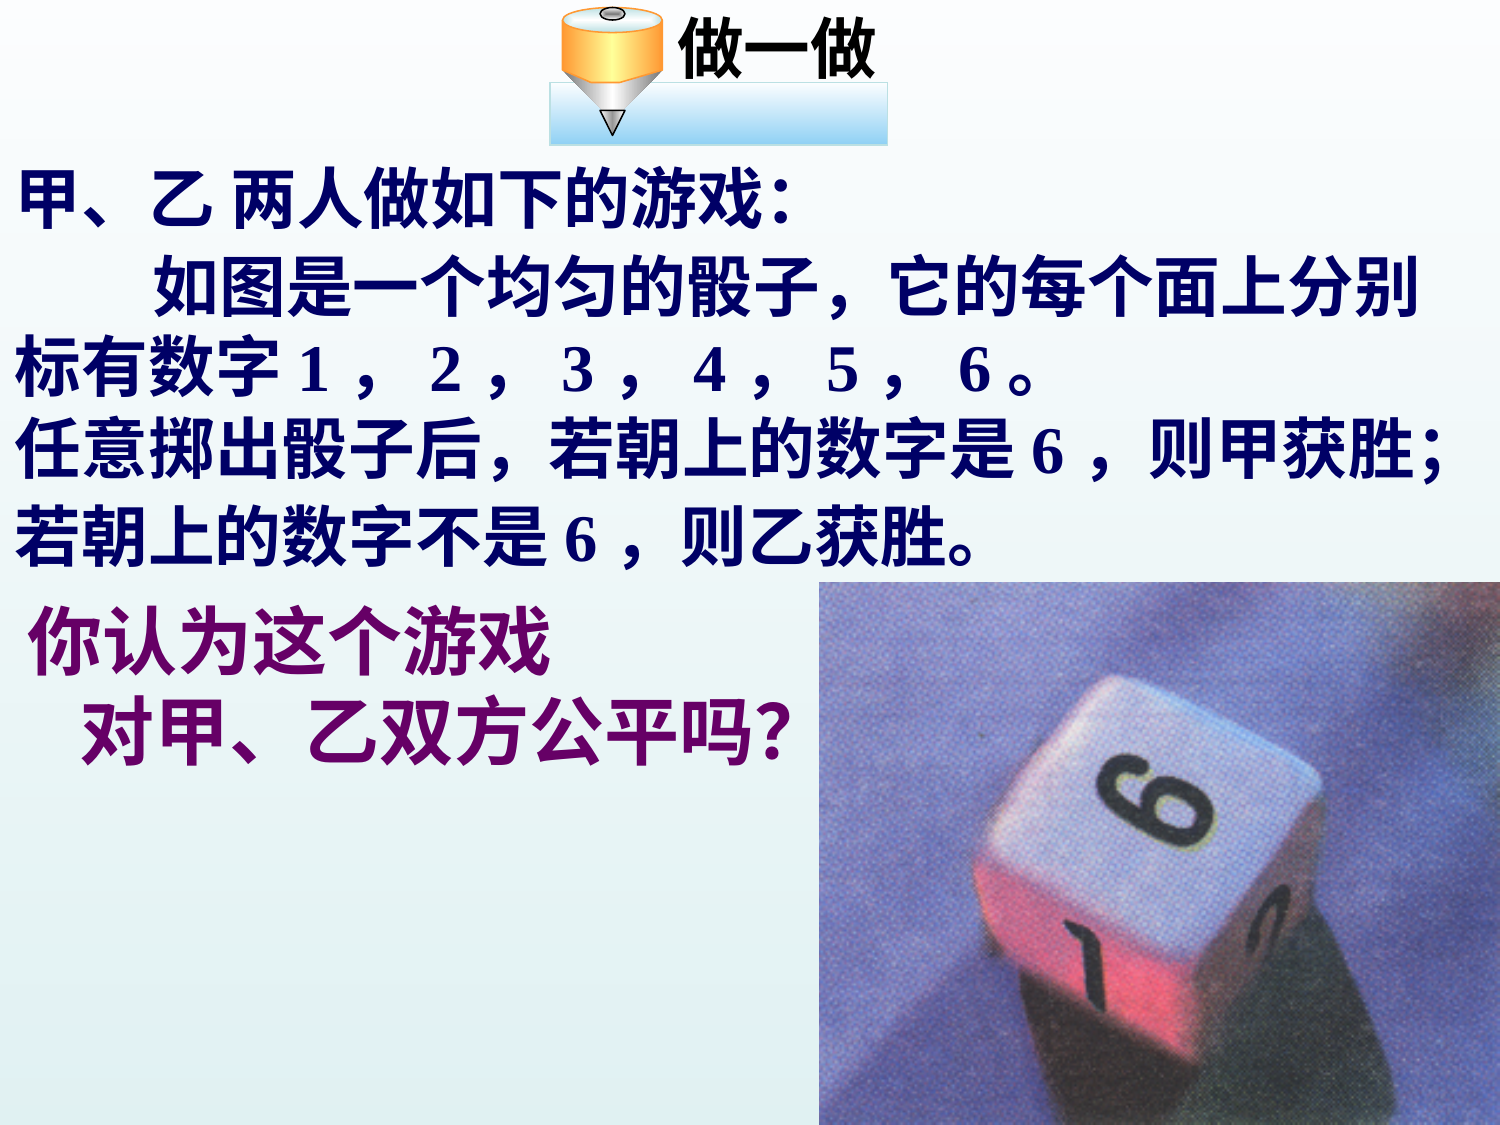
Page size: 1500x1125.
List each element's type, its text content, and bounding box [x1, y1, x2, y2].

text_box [0, 237, 1500, 1125]
text_box 甲、乙 两人做如下的游戏： [0, 149, 1500, 237]
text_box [549, 0, 913, 145]
